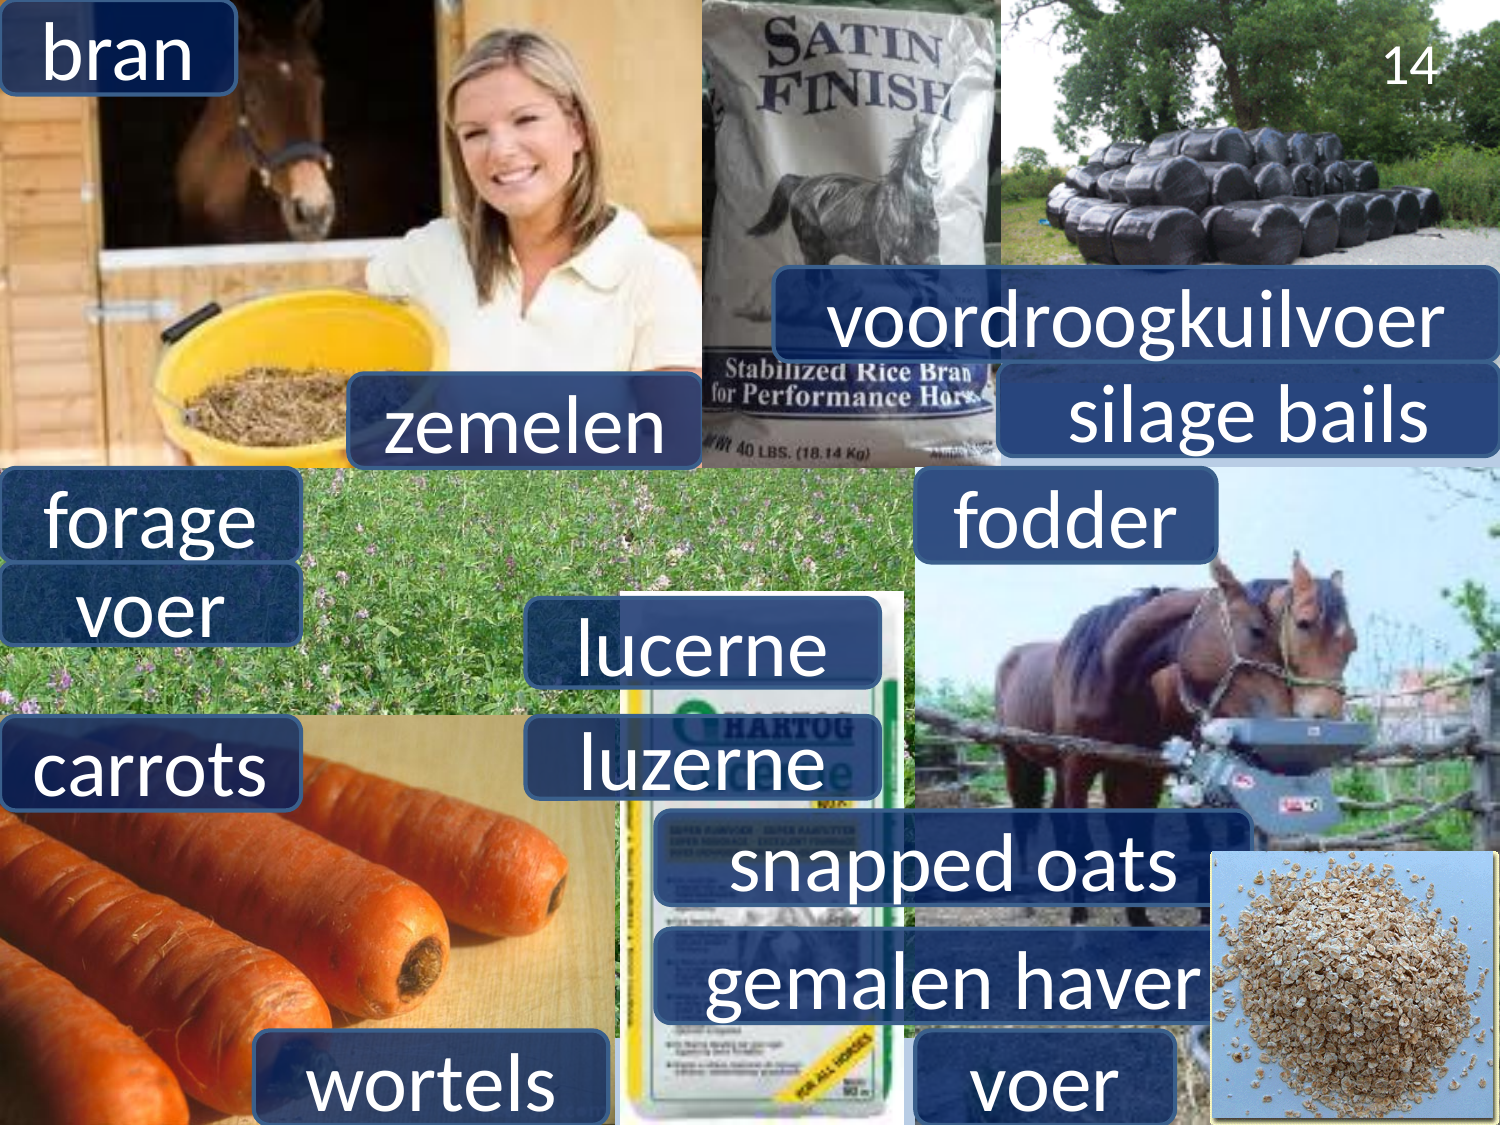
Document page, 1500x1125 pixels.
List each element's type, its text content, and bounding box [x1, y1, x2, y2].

text_box silage bails [1006, 390, 1500, 459]
picture [0, 0, 1500, 1125]
